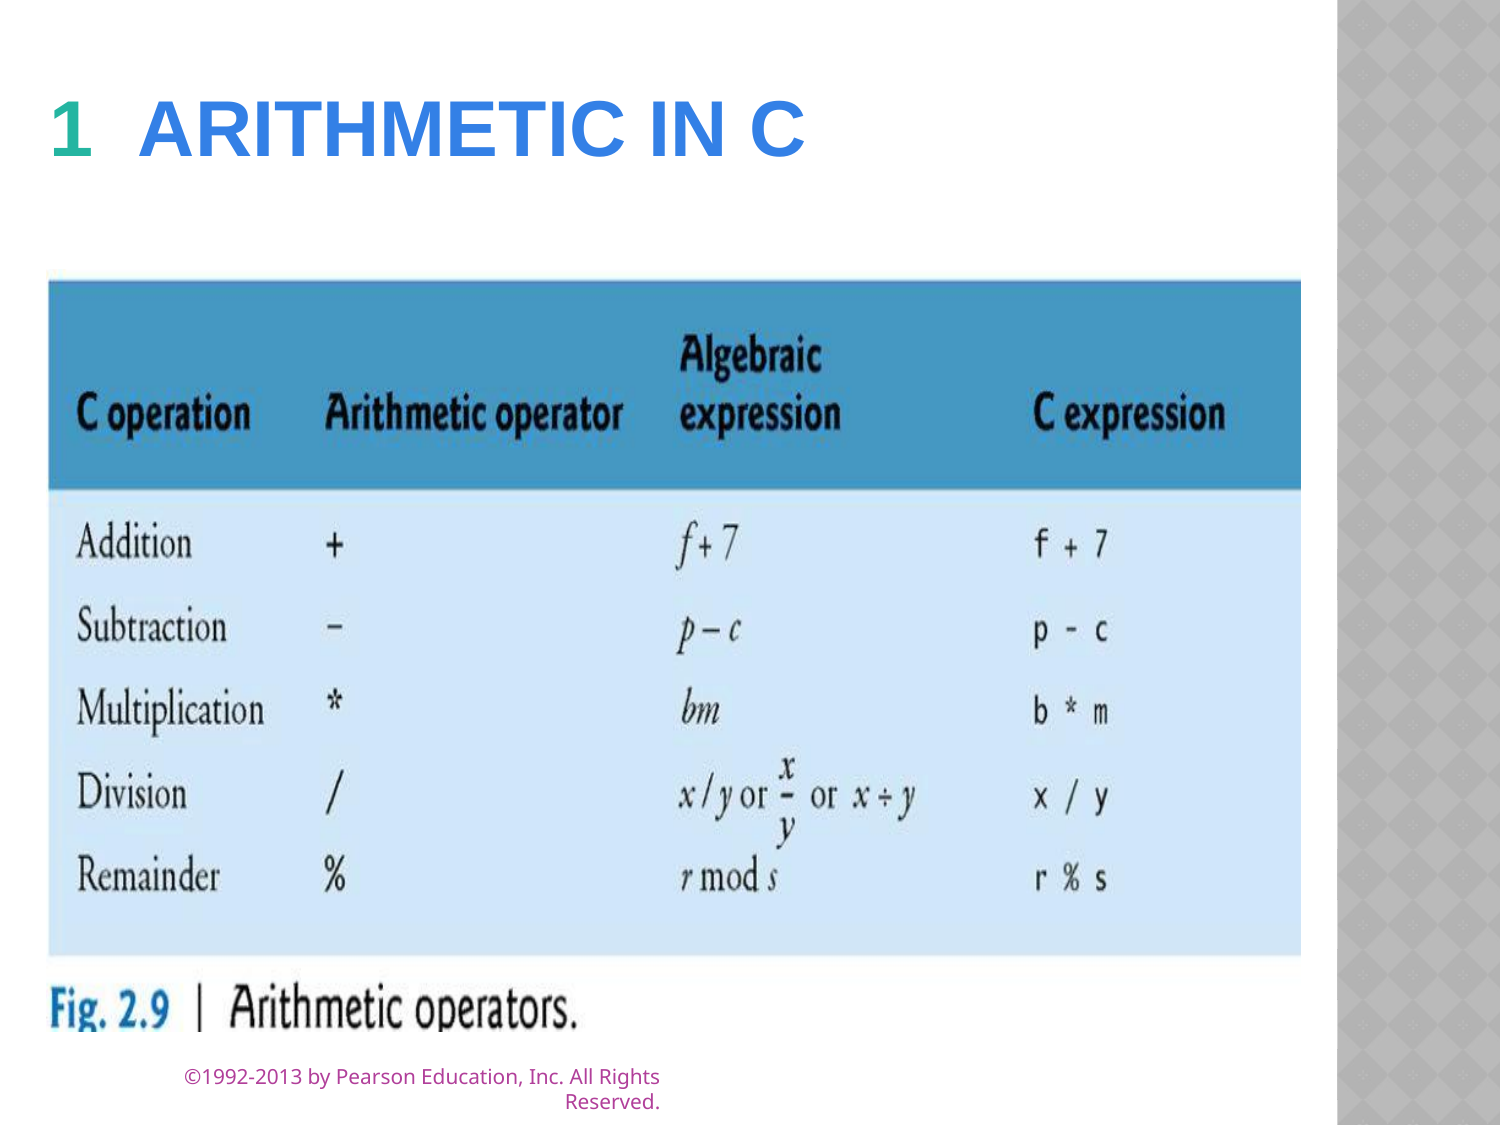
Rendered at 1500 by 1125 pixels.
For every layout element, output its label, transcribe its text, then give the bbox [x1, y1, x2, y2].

footer ©1992-2013 by Pearson Education, Inc. All Rights Reserved. [75, 1075, 675, 1114]
text_box 1 Arithmetic in C [35, 70, 1223, 258]
picture [46, 269, 1302, 1032]
